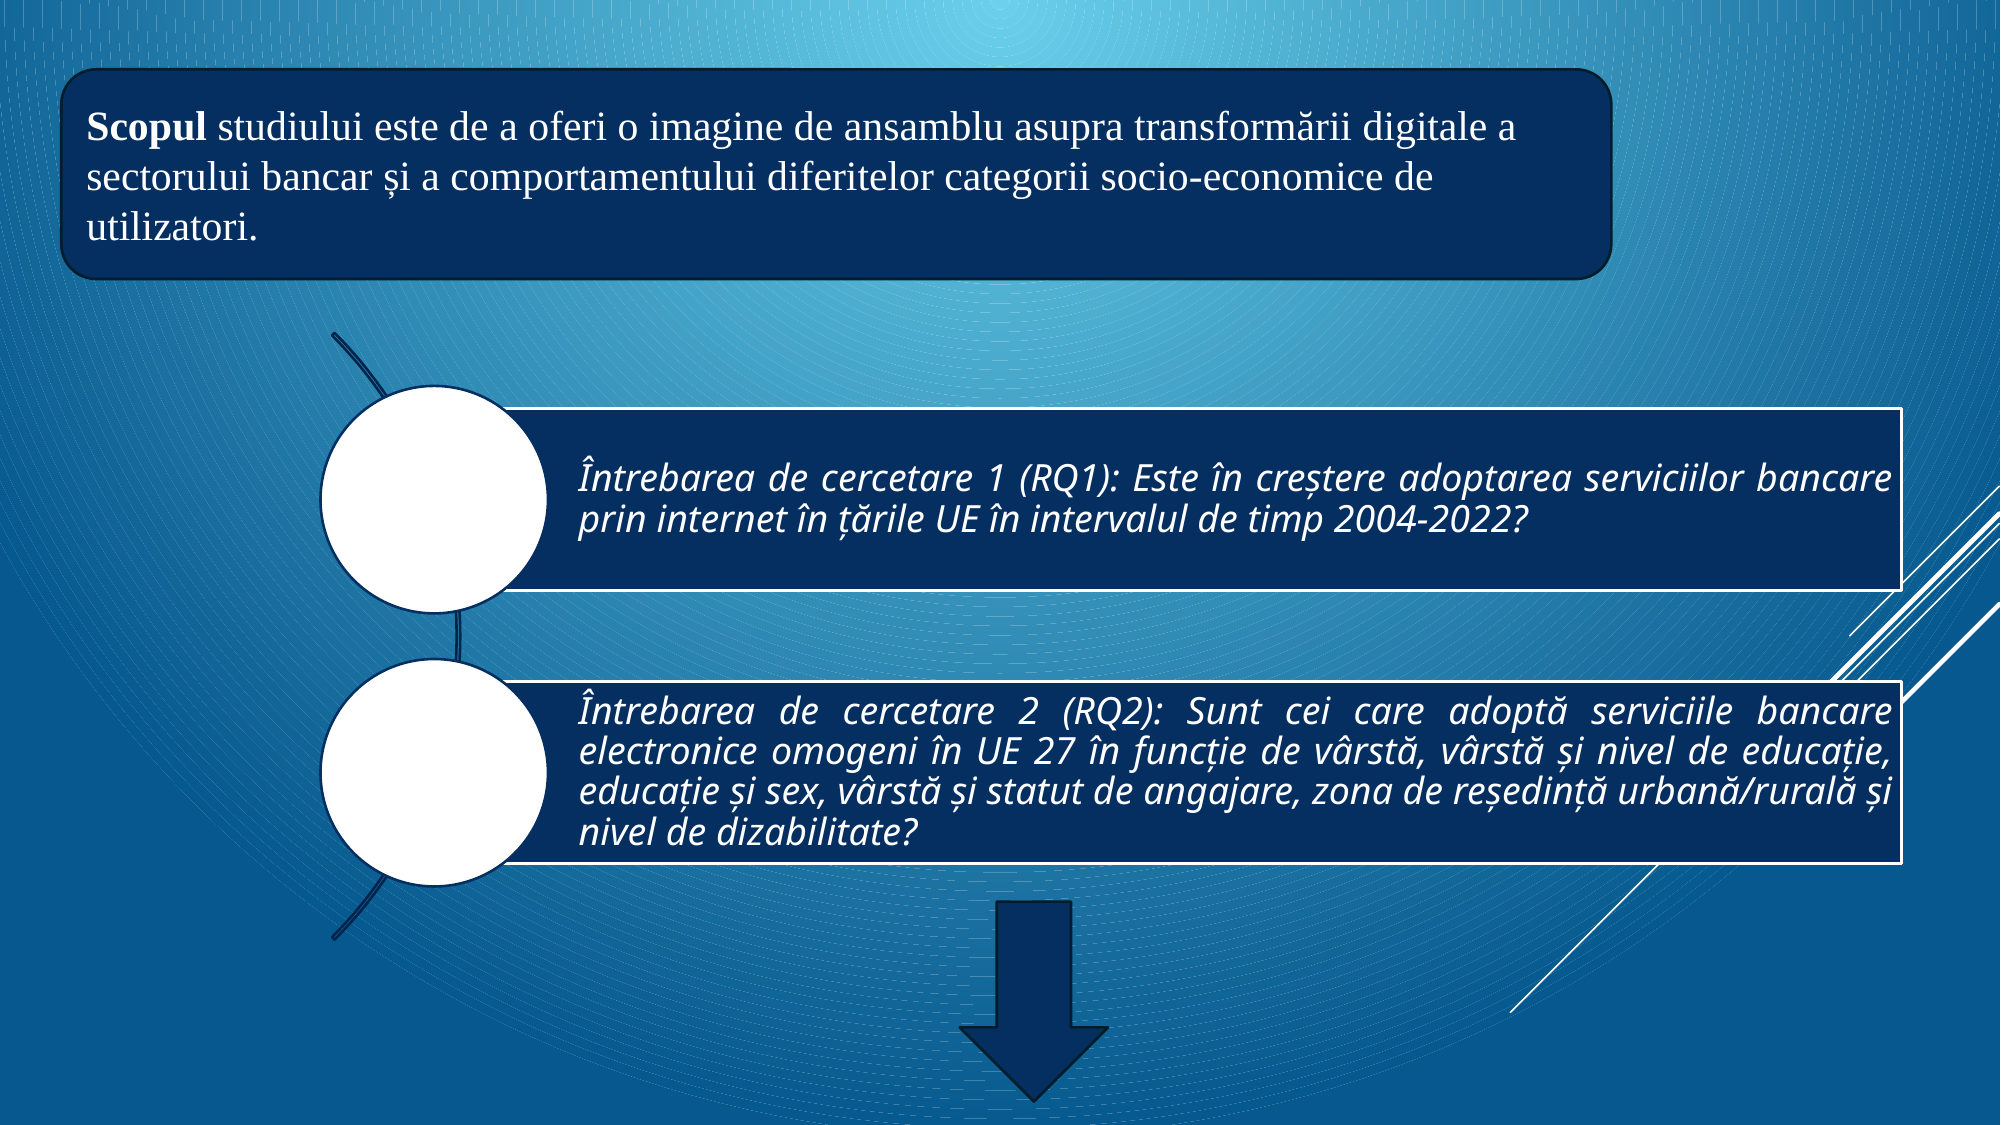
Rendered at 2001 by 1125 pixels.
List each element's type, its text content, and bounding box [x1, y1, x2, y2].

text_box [316, 317, 1905, 955]
text_box [958, 955, 1110, 1103]
text_box Scopul studiului este de a oferi o imagine de ansamblu asupra transformării digitale a sectorului bancar și a comportamentului diferitelor categorii socio-economice de utilizatori. [59, 67, 1613, 281]
